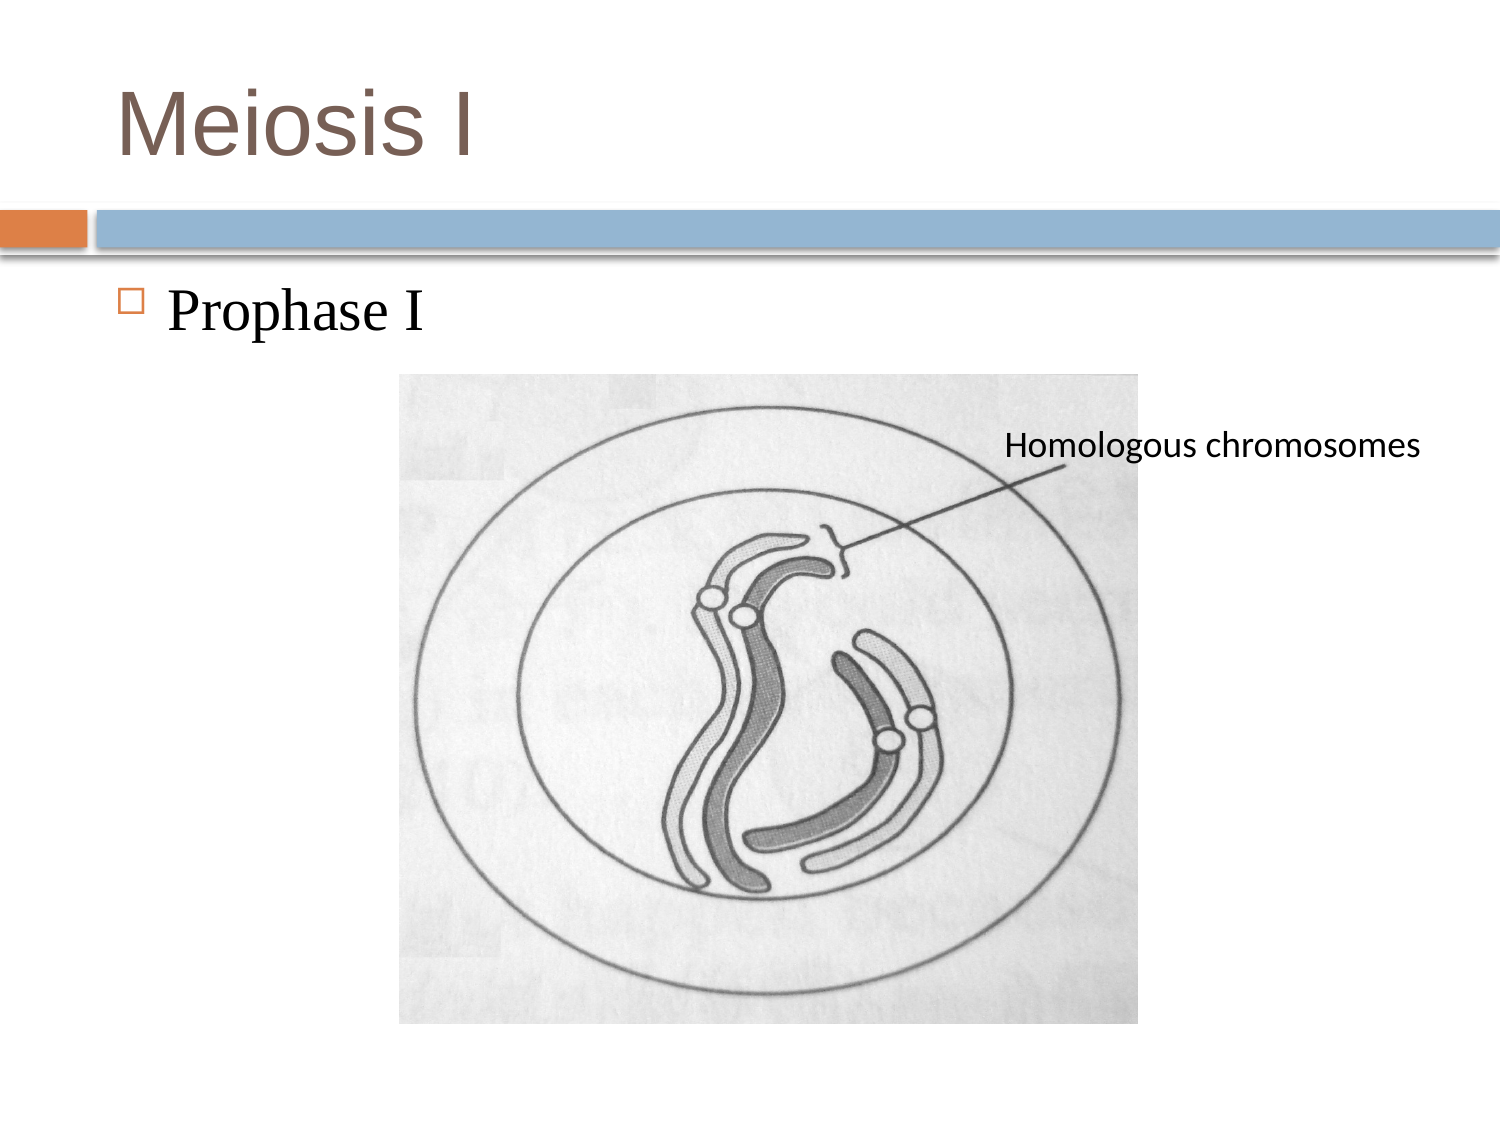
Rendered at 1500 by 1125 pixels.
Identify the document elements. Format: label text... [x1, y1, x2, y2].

title Meiosis I [100, 37, 1438, 200]
text_box Homologous chromosomes [1143, 412, 1437, 473]
picture [399, 374, 1138, 1024]
list Prophase I [100, 262, 1438, 1000]
